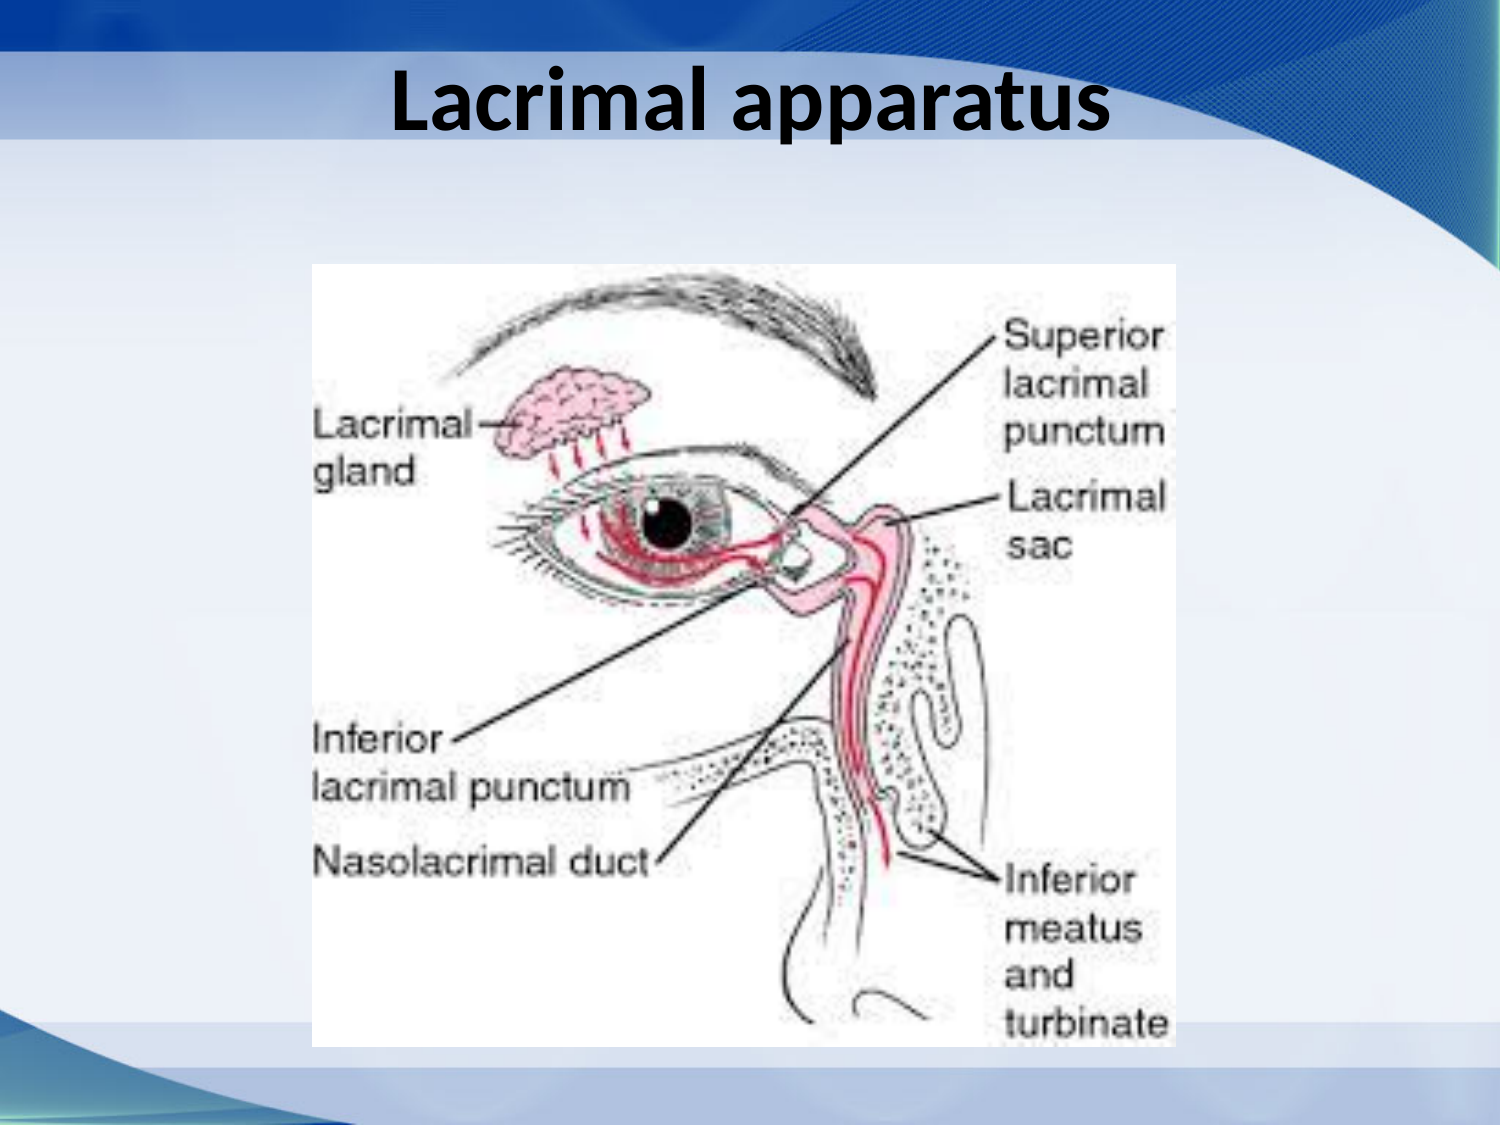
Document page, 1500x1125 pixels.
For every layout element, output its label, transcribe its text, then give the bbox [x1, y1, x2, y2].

picture [0, 0, 1500, 1125]
title Lacrimal apparatus [76, 0, 1427, 188]
